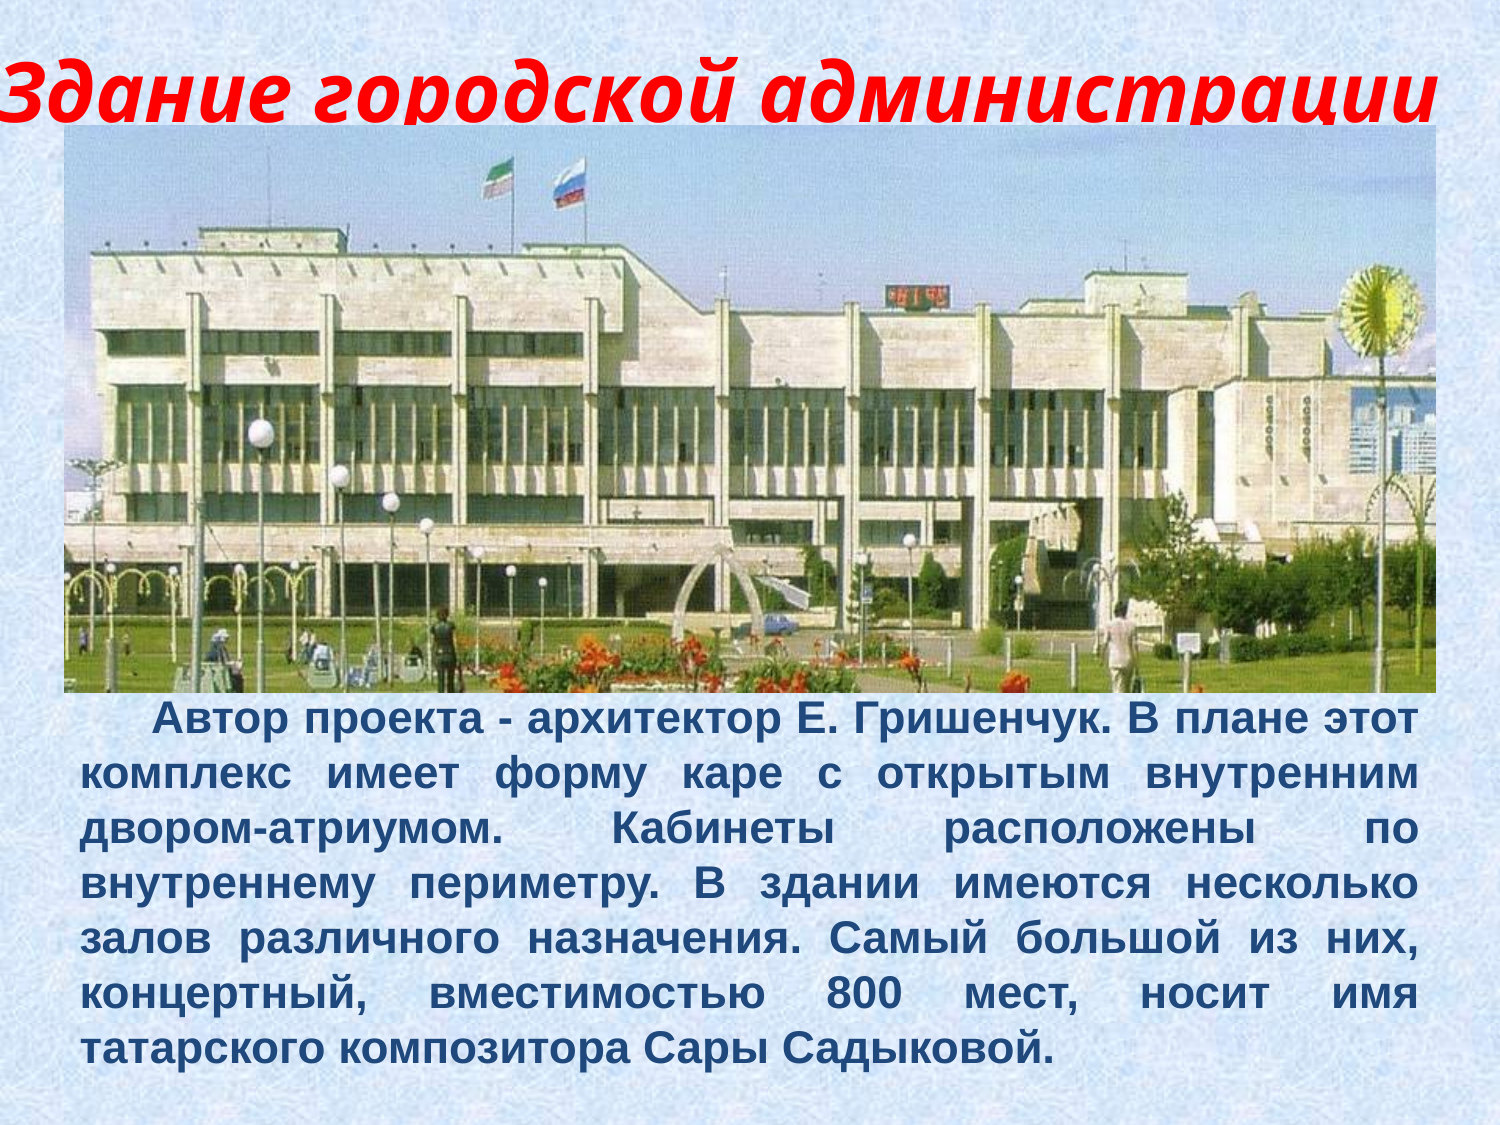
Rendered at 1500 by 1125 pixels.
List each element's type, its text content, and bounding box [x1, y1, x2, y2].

picture [0, 0, 1500, 1125]
picture [64, 125, 1436, 693]
text_box Здание городской администрации [0, 31, 1478, 147]
text_box Автор проекта - архитектор Е. Гришенчук. В плане этот комплекс имеет форму каре с открытым внутренним двором-атриумом. Кабинеты расположены по внутреннему периметру. В здании имеются несколько залов различного назначения. Самый большой из них, концертный, вместимостью 800 мест, носит имя татарского композитора Сары Садыковой. [64, 703, 1436, 1081]
